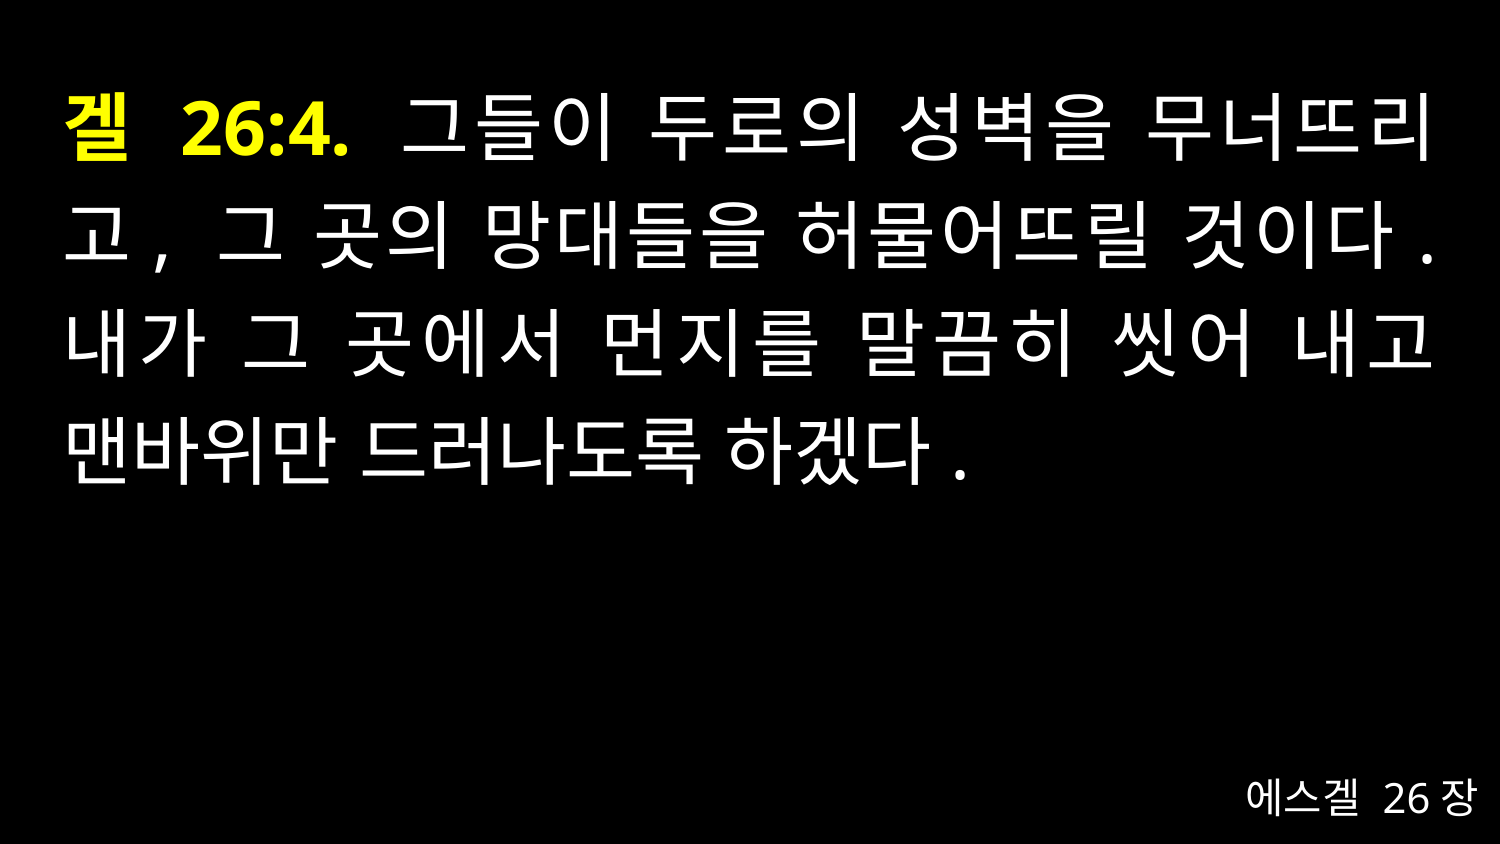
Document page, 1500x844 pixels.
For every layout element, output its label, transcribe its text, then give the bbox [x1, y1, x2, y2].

subtitle 에스겔 26장 [916, 770, 1500, 844]
title 겔 26:4. 그들이 두로의 성벽을 무너뜨리고, 그 곳의 망대들을 허물어뜨릴 것이다. 내가 그 곳에서 먼지를 말끔히 씻어 내고 맨바위만 드러나도록 하겠다. [0, 0, 1500, 844]
